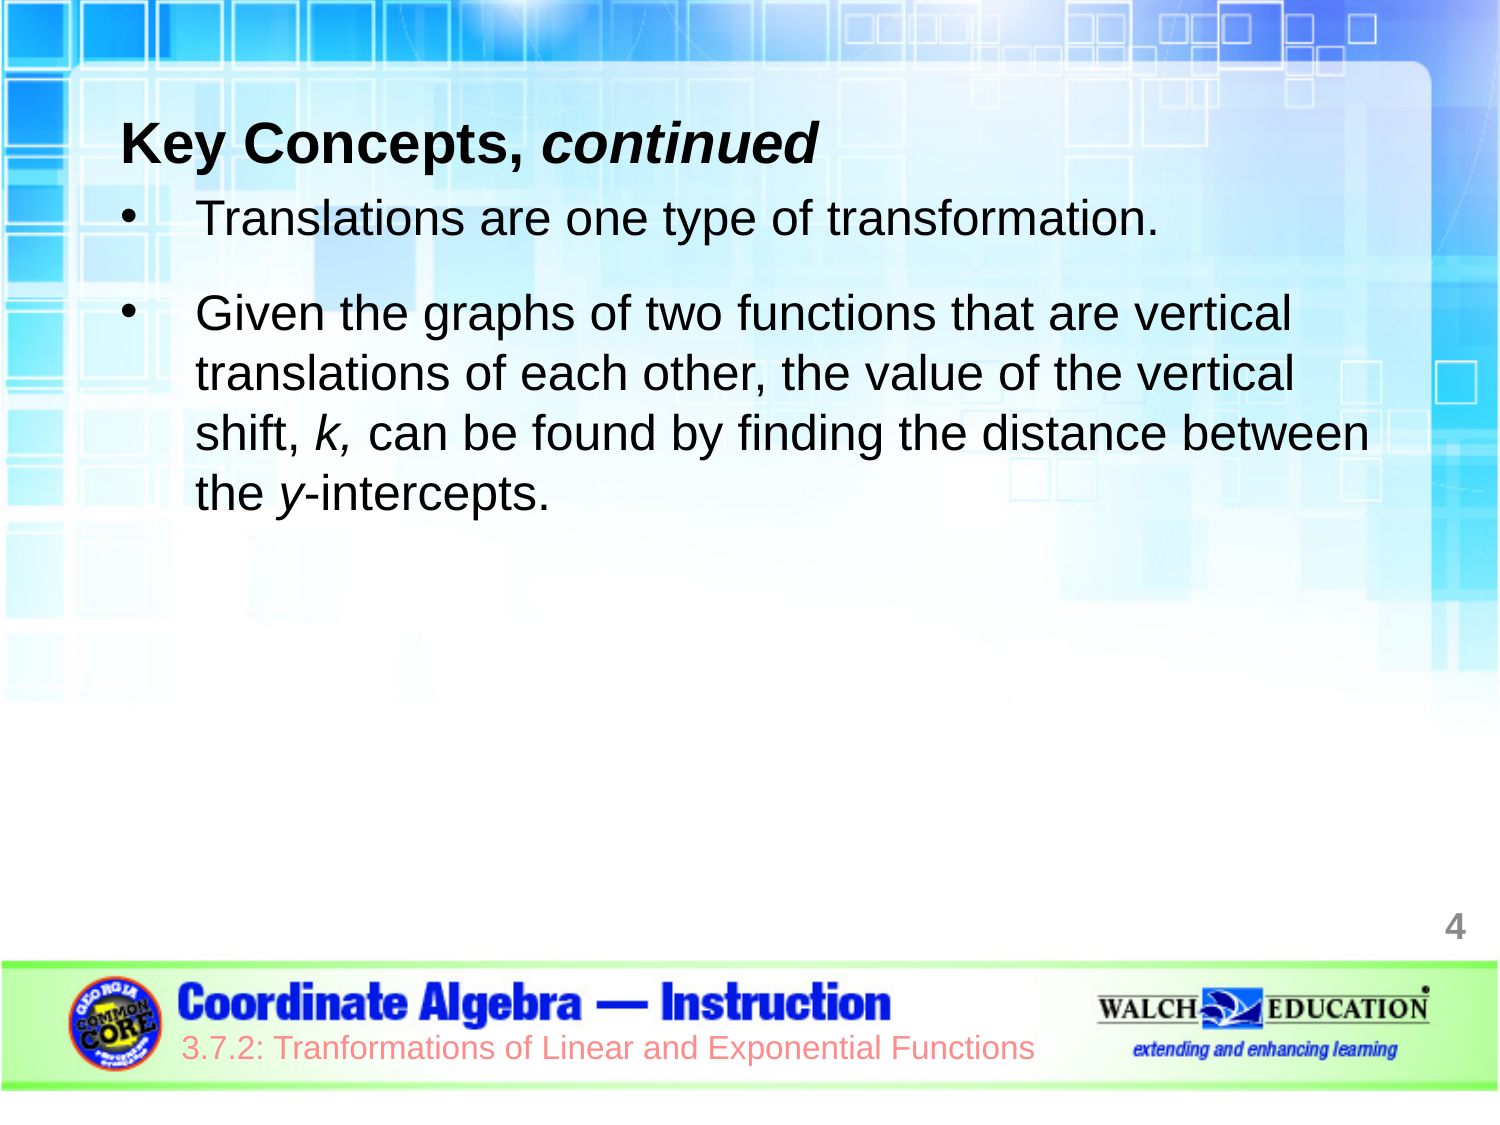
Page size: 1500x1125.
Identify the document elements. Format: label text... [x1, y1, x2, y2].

picture [1, 0, 1500, 1091]
slide_number 4 [1361, 901, 1481, 949]
footer 3.7.2: Tranformations of Linear and Exponential Functions [166, 1024, 1080, 1069]
subtitle Key Concepts, continued Translations are one type of transformation. Given the graphs of two functions that are vertical translations of each other, the value of the vertical shift, k, can be found by finding the distance between the y-intercepts. [105, 97, 1413, 918]
